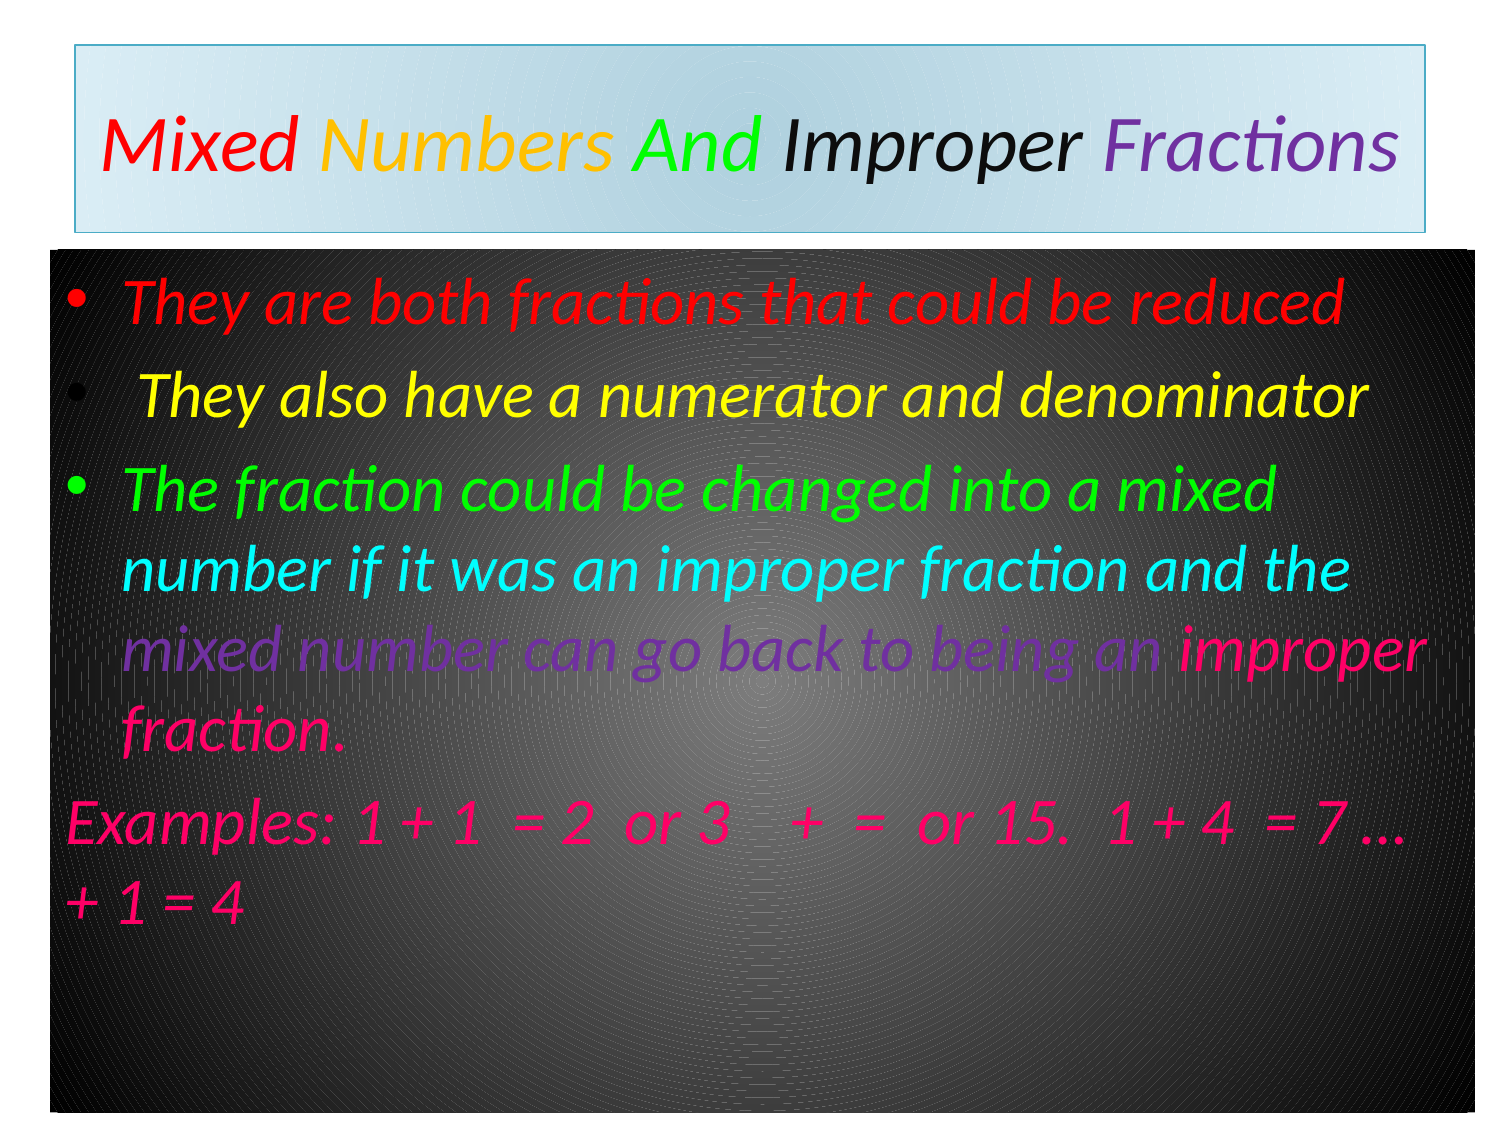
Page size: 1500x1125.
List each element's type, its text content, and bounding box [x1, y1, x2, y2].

title Mixed Numbers And Improper Fractions [74, 44, 1426, 233]
